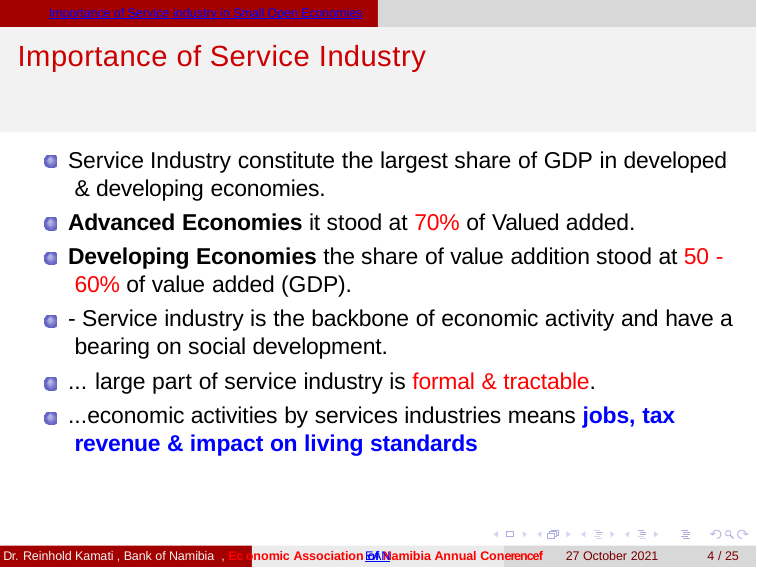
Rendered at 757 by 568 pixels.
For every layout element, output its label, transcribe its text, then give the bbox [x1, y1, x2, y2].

text_box Service Industry constitute the largest share of GDP in developed & developing economies. Advanced Economies it stood at 70% of Valued added. Developing Economies the share of value addition stood at 50 - 60% of value added (GDP). - Service industry is the backbone of economic activity and have a bearing on social development. ... large part of service industry is formal & tractable. ...economic activities by services industries means jobs, tax revenue & impact on living standards [66, 143, 735, 457]
picture [43, 252, 58, 266]
text_box [377, 0, 756, 27]
picture [43, 412, 58, 426]
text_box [0, 545, 757, 568]
text_box Importance of Service industry in Small Open Economies [46, 2, 368, 20]
picture [43, 377, 58, 391]
picture [43, 314, 58, 328]
picture [43, 155, 58, 169]
title Importance of Service Industry [0, 27, 756, 133]
picture [43, 217, 58, 231]
